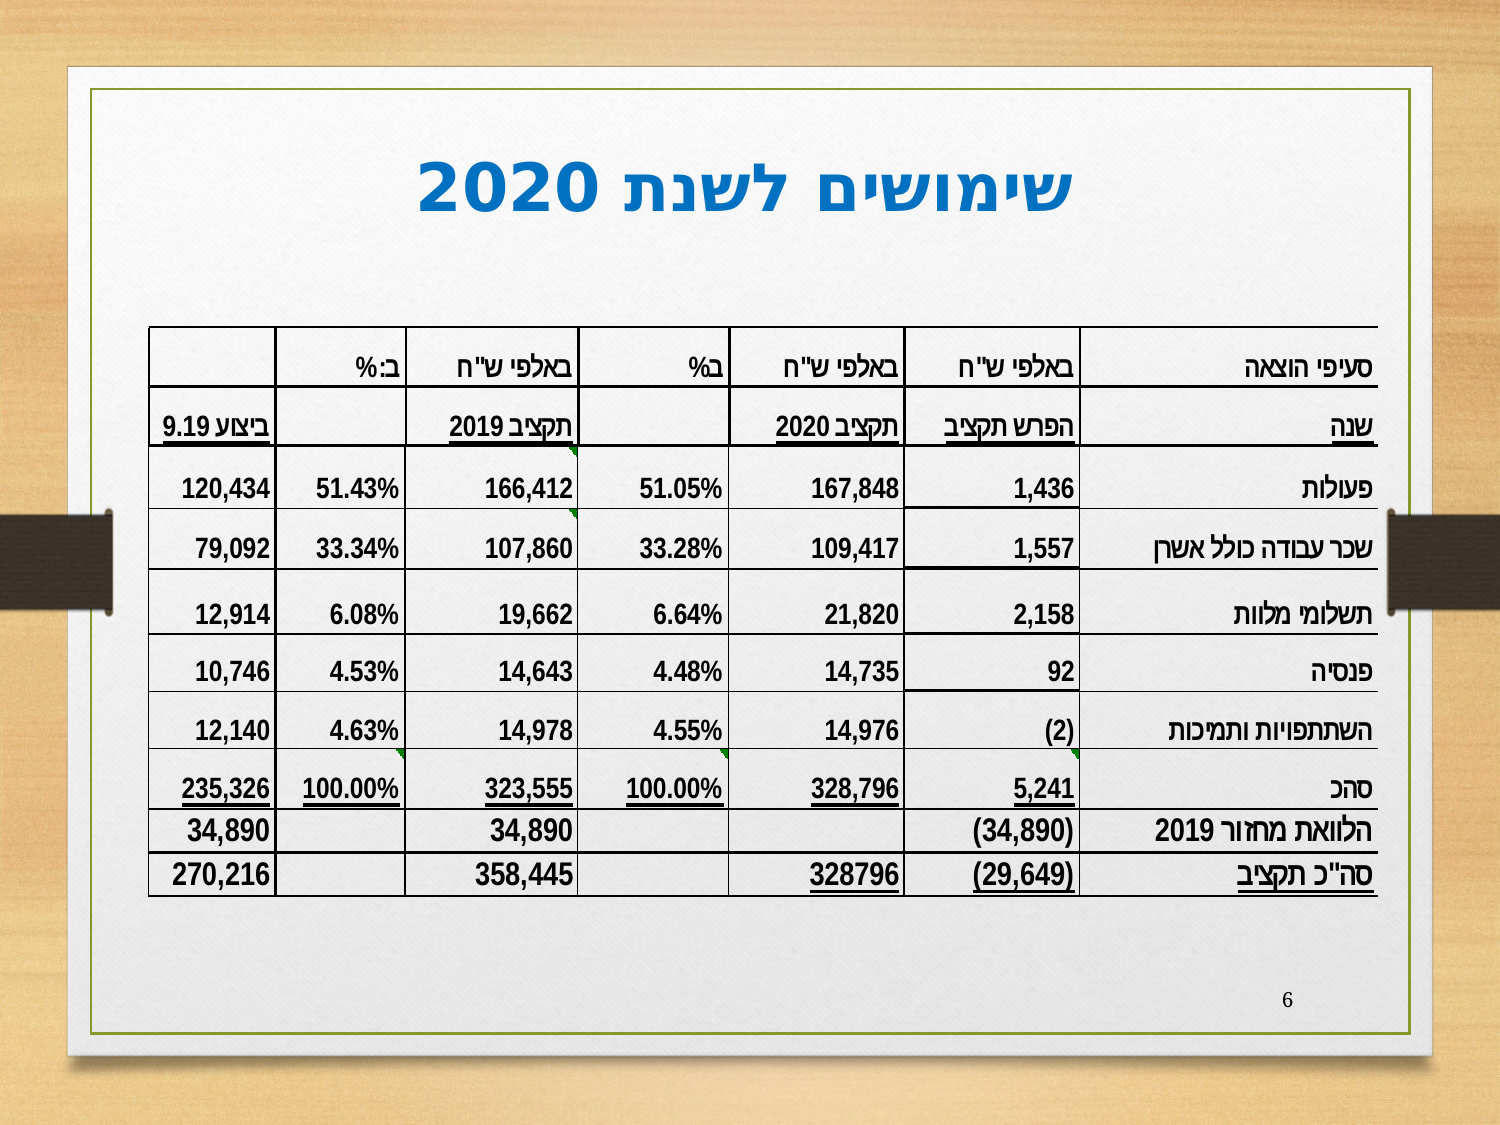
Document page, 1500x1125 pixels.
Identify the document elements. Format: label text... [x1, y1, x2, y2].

text_box שימושים לשנת 2020 [400, 137, 1107, 232]
slide_number 6 [1243, 977, 1309, 1024]
picture [0, 0, 1500, 1125]
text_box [147, 325, 1380, 899]
